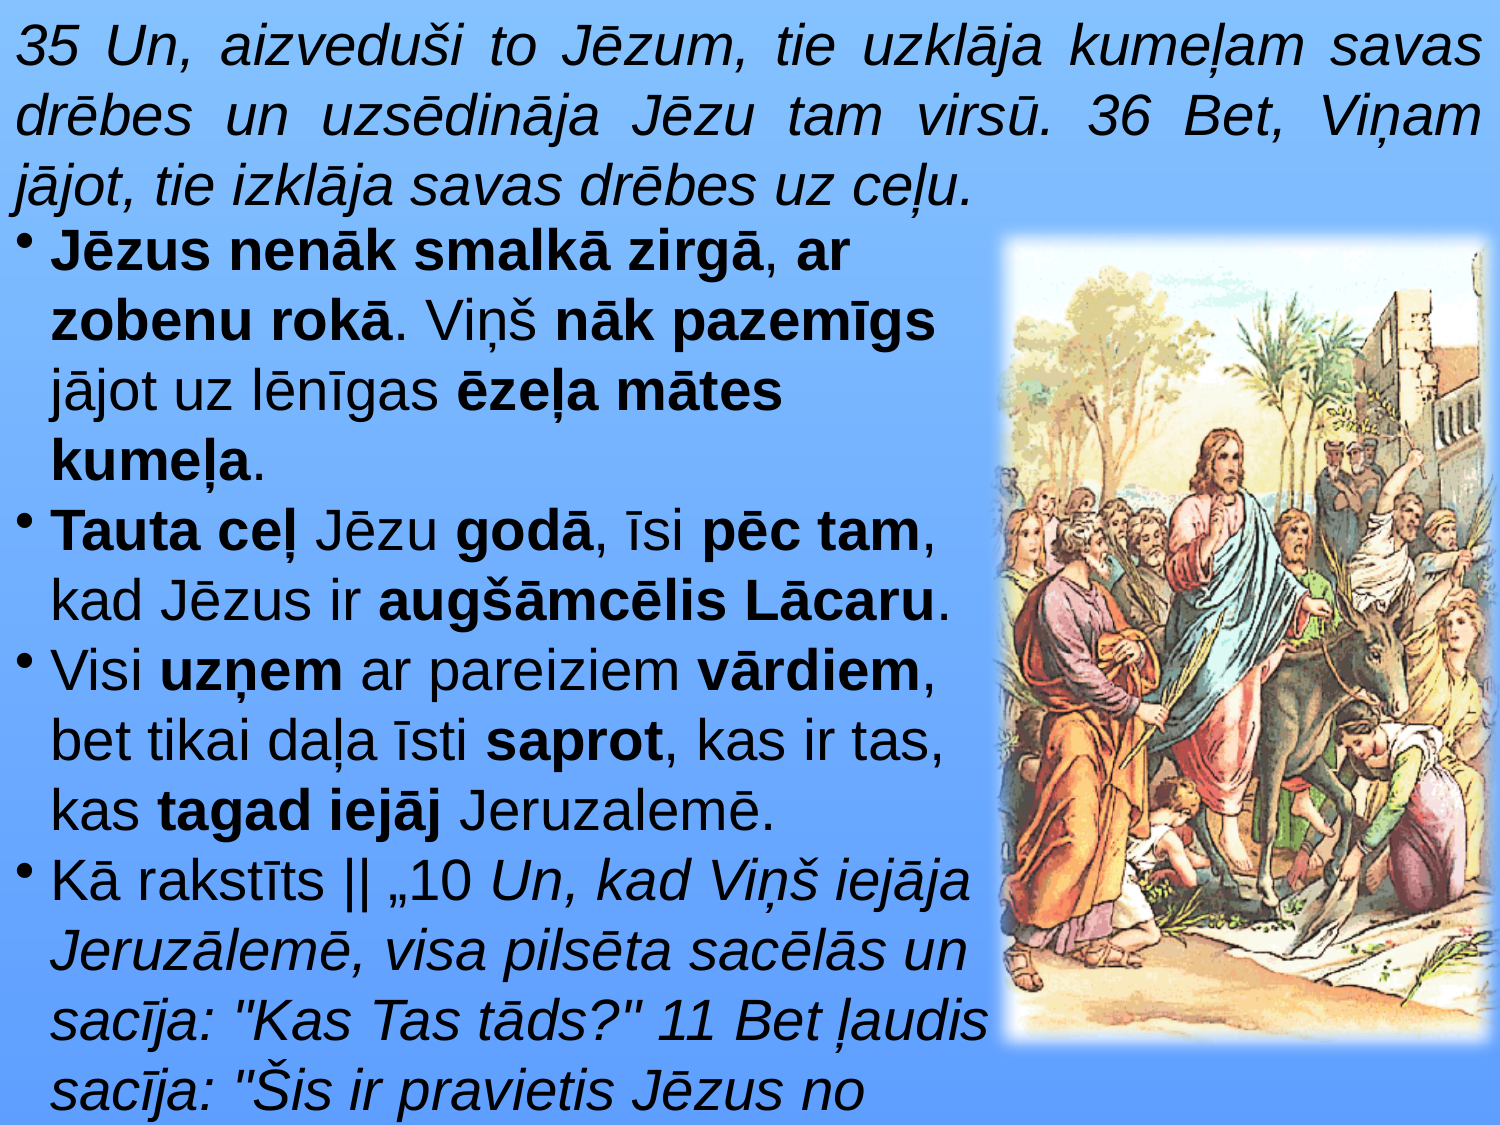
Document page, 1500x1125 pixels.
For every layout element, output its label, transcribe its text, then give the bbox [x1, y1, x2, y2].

text_box Jēzus nenāk smalkā zirgā, ar zobenu rokā. Viņš nāk pazemīgs jājot uz lēnīgas ēzeļa mātes kumeļa. Tauta ceļ Jēzu godā, īsi pēc tam, kad Jēzus ir augšāmcēlis Lācaru. Visi uzņem ar pareiziem vārdiem, bet tikai daļa īsti saprot, kas ir tas, kas tagad iejāj Jeruzalemē. Kā rakstīts || „10 Un, kad Viņš iejāja Jeruzālemē, visa pilsēta sacēlās un sacīja: "Kas Tas tāds?" 11 Bet ļaudis sacīja: "Šis ir pravietis Jēzus no Nacaretes Galilejā."” (Mt.21:10-11) [0, 205, 1020, 1125]
picture [985, 219, 1500, 1060]
list 35 Un, aizveduši to Jēzum, tie uzklāja kumeļam savas drēbes un uzsēdināja Jēzu tam virsū. 36 Bet, Viņam jājot, tie izklāja savas drēbes uz ceļu. [0, 0, 1500, 178]
